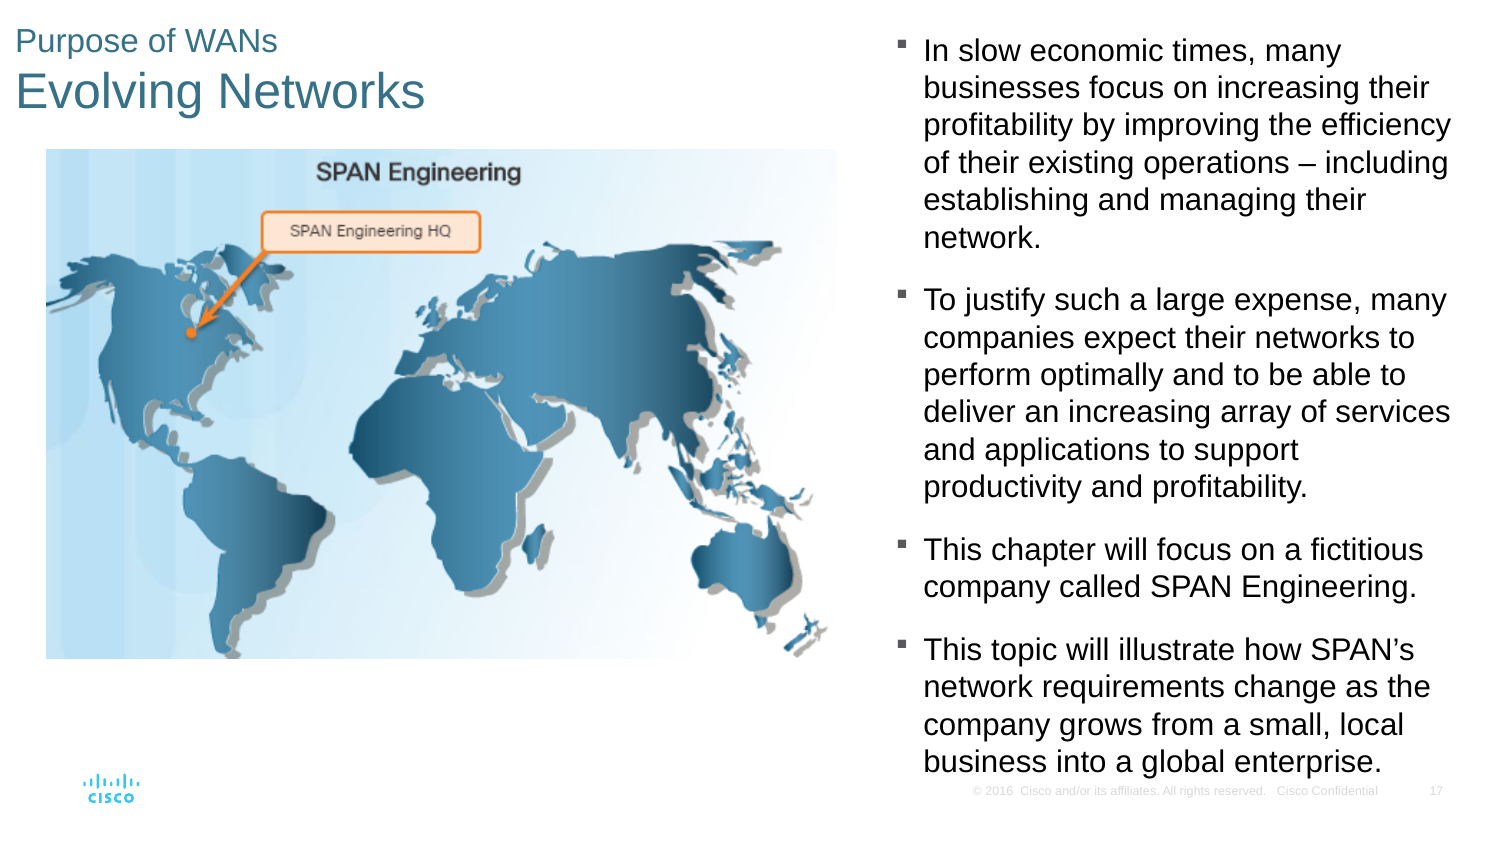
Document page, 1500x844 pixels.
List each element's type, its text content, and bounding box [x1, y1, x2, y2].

title Purpose of WANs Evolving Networks [0, 6, 847, 131]
list In slow economic times, many businesses focus on increasing their profitability by improving the efficiency of their existing operations – including establishing and managing their network. To justify such a large expense, many companies expect their networks to perform optimally and to be able to deliver an increasing array of services and applications to support productivity and profitability. This chapter will focus on a fictitious company called SPAN Engineering. This topic will illustrate how SPAN’s network requirements change as the company grows from a small, local business into a global enterprise. [880, 22, 1492, 777]
picture [45, 149, 838, 659]
